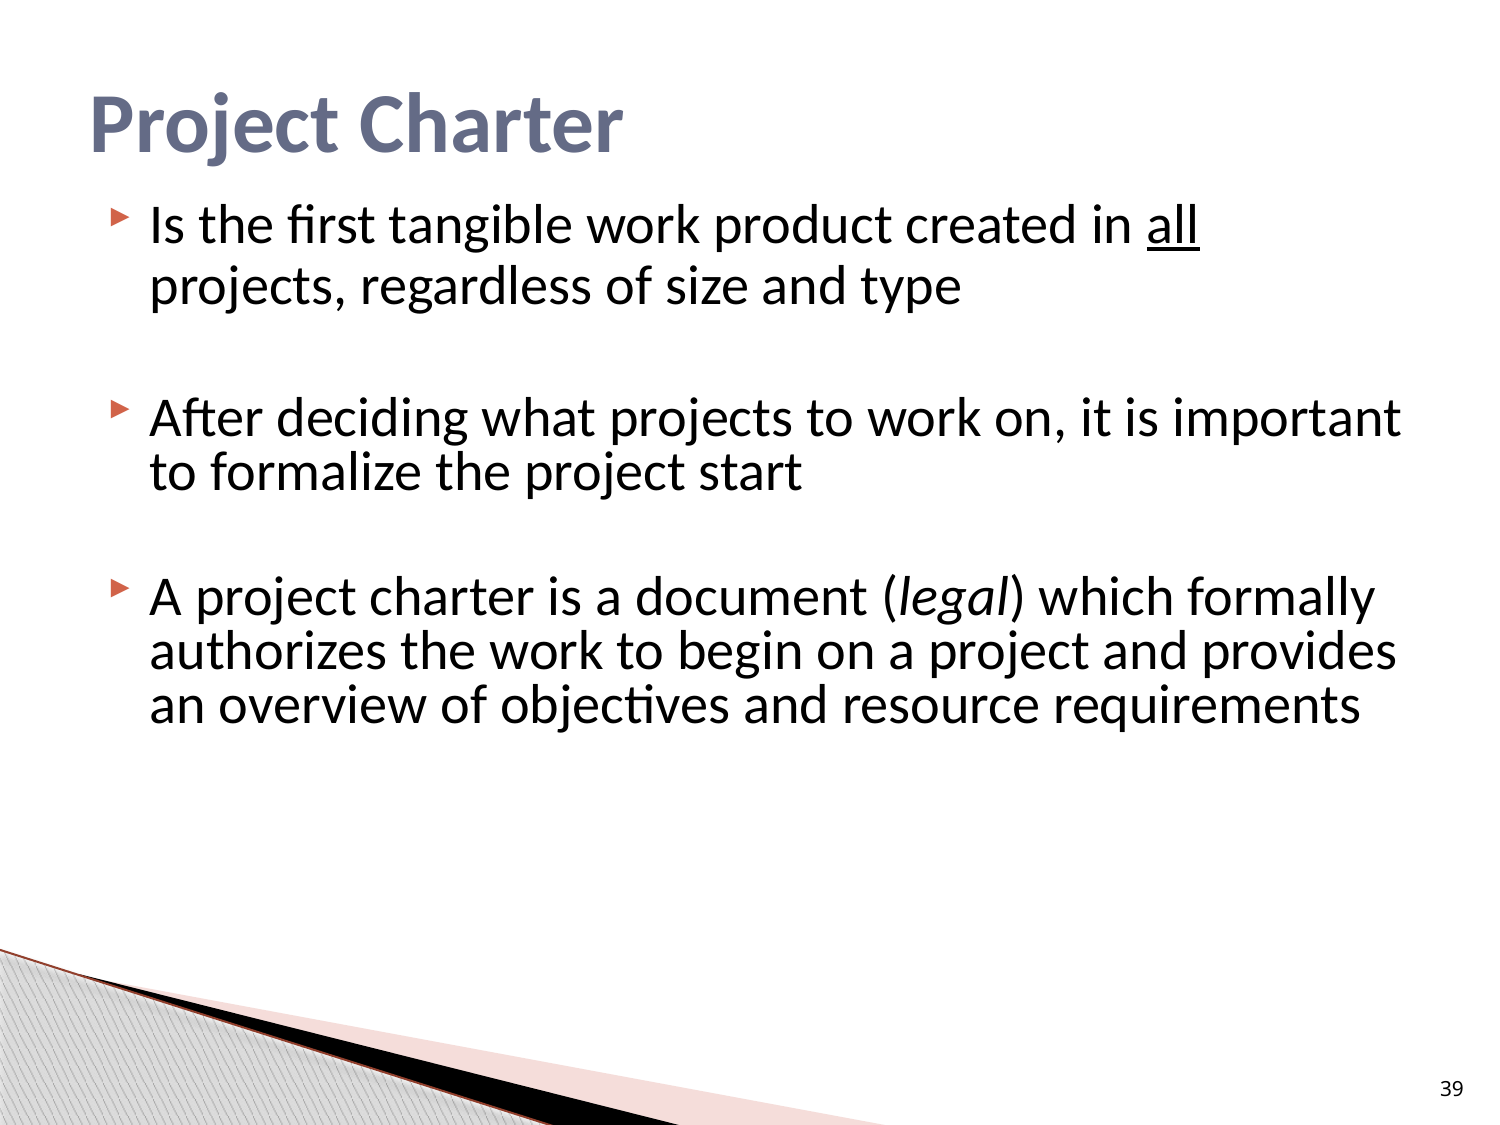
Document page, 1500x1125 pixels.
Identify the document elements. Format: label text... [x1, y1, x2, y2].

list Is the first tangible work product created in all projects, regardless of size and type After deciding what projects to work on, it is important to formalize the project start A project charter is a document (legal) which formally authorizes the work to begin on a project and provides an overview of objectives and resource requirements [75, 187, 1425, 988]
slide_number 39 [1418, 1051, 1479, 1112]
title Project Charter [75, 24, 1425, 187]
